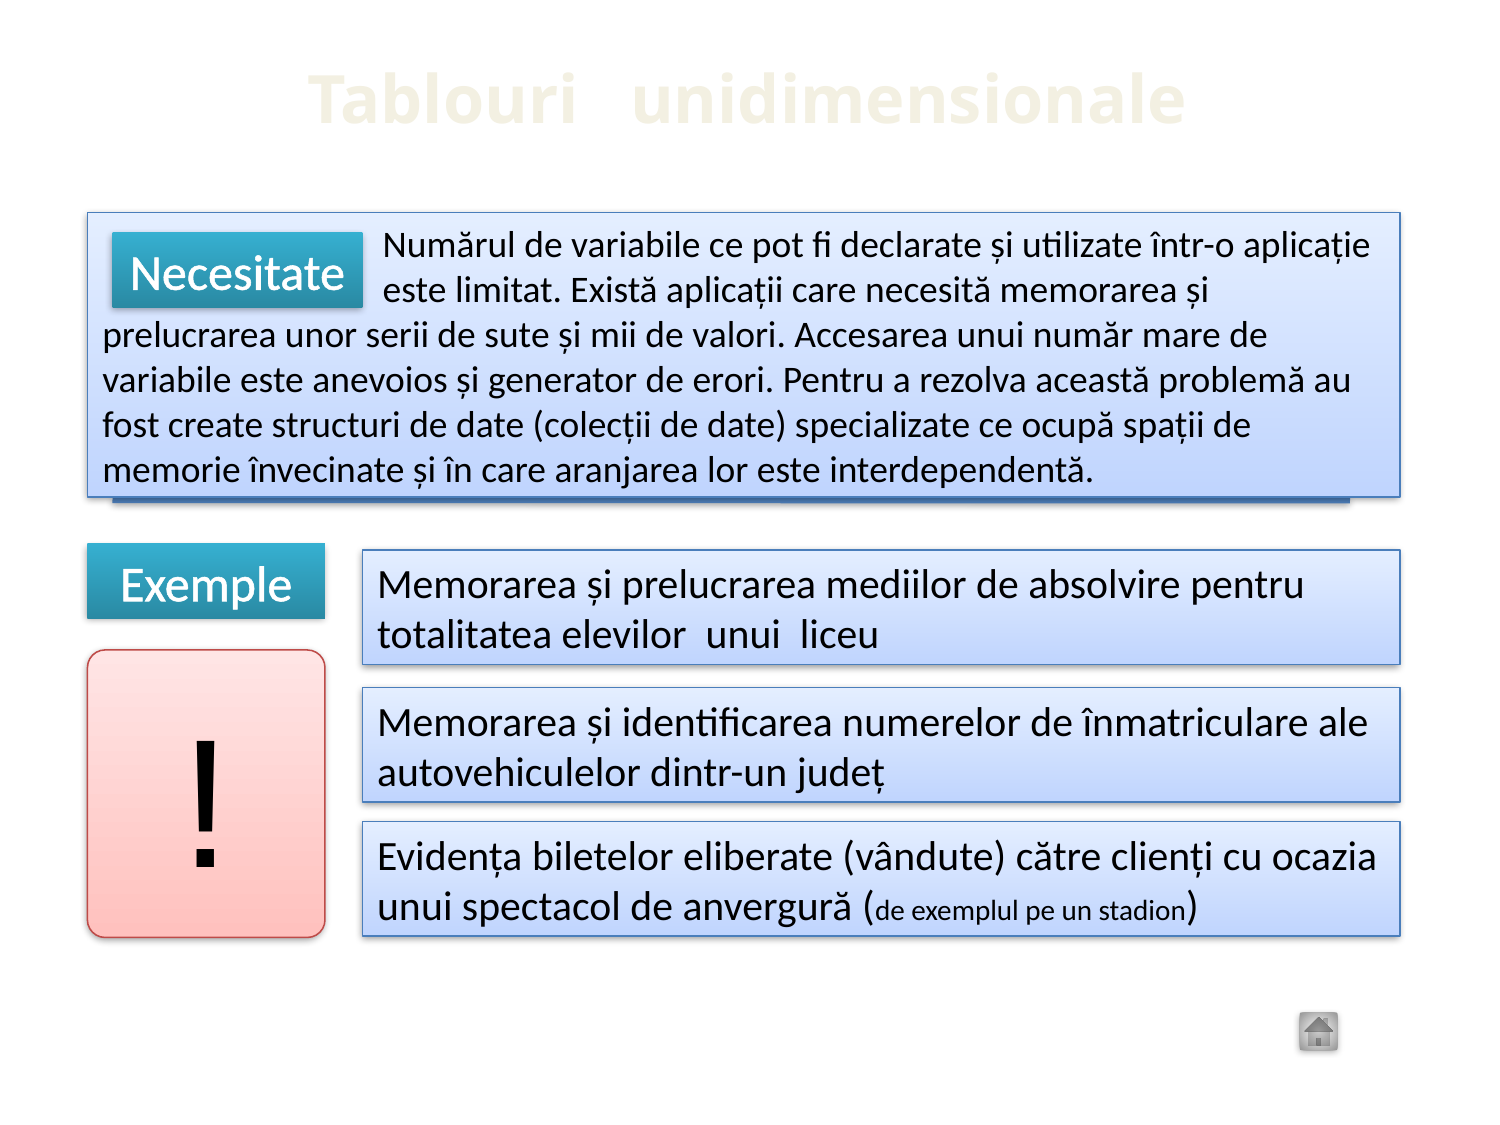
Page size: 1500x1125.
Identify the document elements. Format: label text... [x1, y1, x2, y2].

text_box Memorarea și identificarea numerelor de înmatriculare ale autovehiculelor dintr-un județ [362, 687, 1401, 803]
text_box Evidența biletelor eliberate (vândute) către clienți cu ocazia unui spectacol de anvergură (de exemplul pe un stadion) [362, 821, 1401, 937]
text_box Exemple [87, 543, 325, 619]
text_box ! [86, 649, 326, 939]
text_box [1299, 1012, 1338, 1051]
text_box Tablouri unidimensionale [62, 49, 1450, 145]
text_box Memorarea și prelucrarea mediilor de absolvire pentru totalitatea elevilor unui liceu [362, 549, 1401, 665]
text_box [87, 212, 1401, 501]
